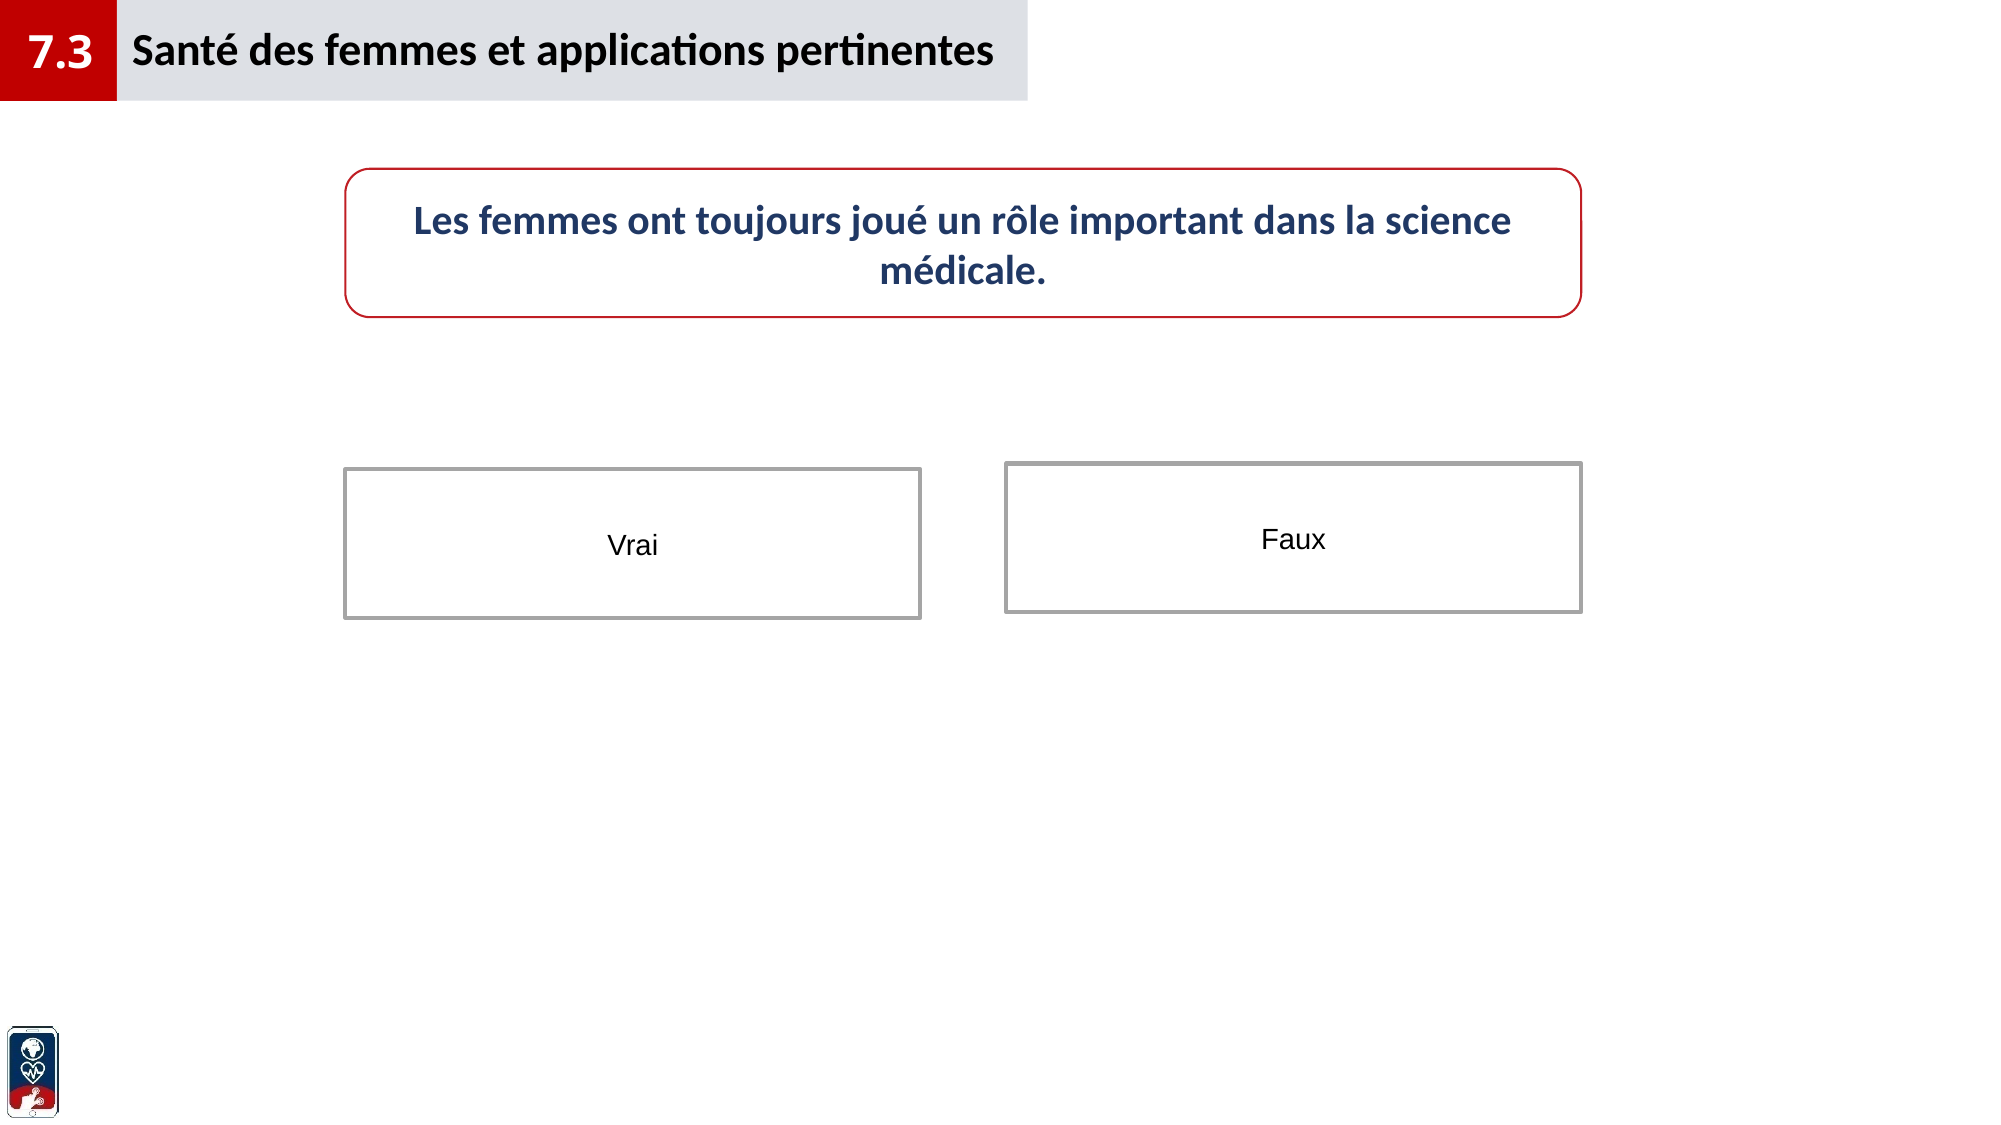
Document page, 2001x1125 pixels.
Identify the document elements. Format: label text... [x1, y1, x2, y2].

picture [7, 1026, 59, 1118]
text_box 7.3 [13, 14, 117, 86]
text_box Santé des femmes et applications pertinentes [116, 0, 1028, 101]
text_box [0, 0, 116, 101]
text_box Vrai [343, 467, 922, 620]
text_box Les femmes ont toujours joué un rôle important dans la science médicale. [345, 168, 1582, 318]
text_box Faux [1004, 461, 1583, 614]
